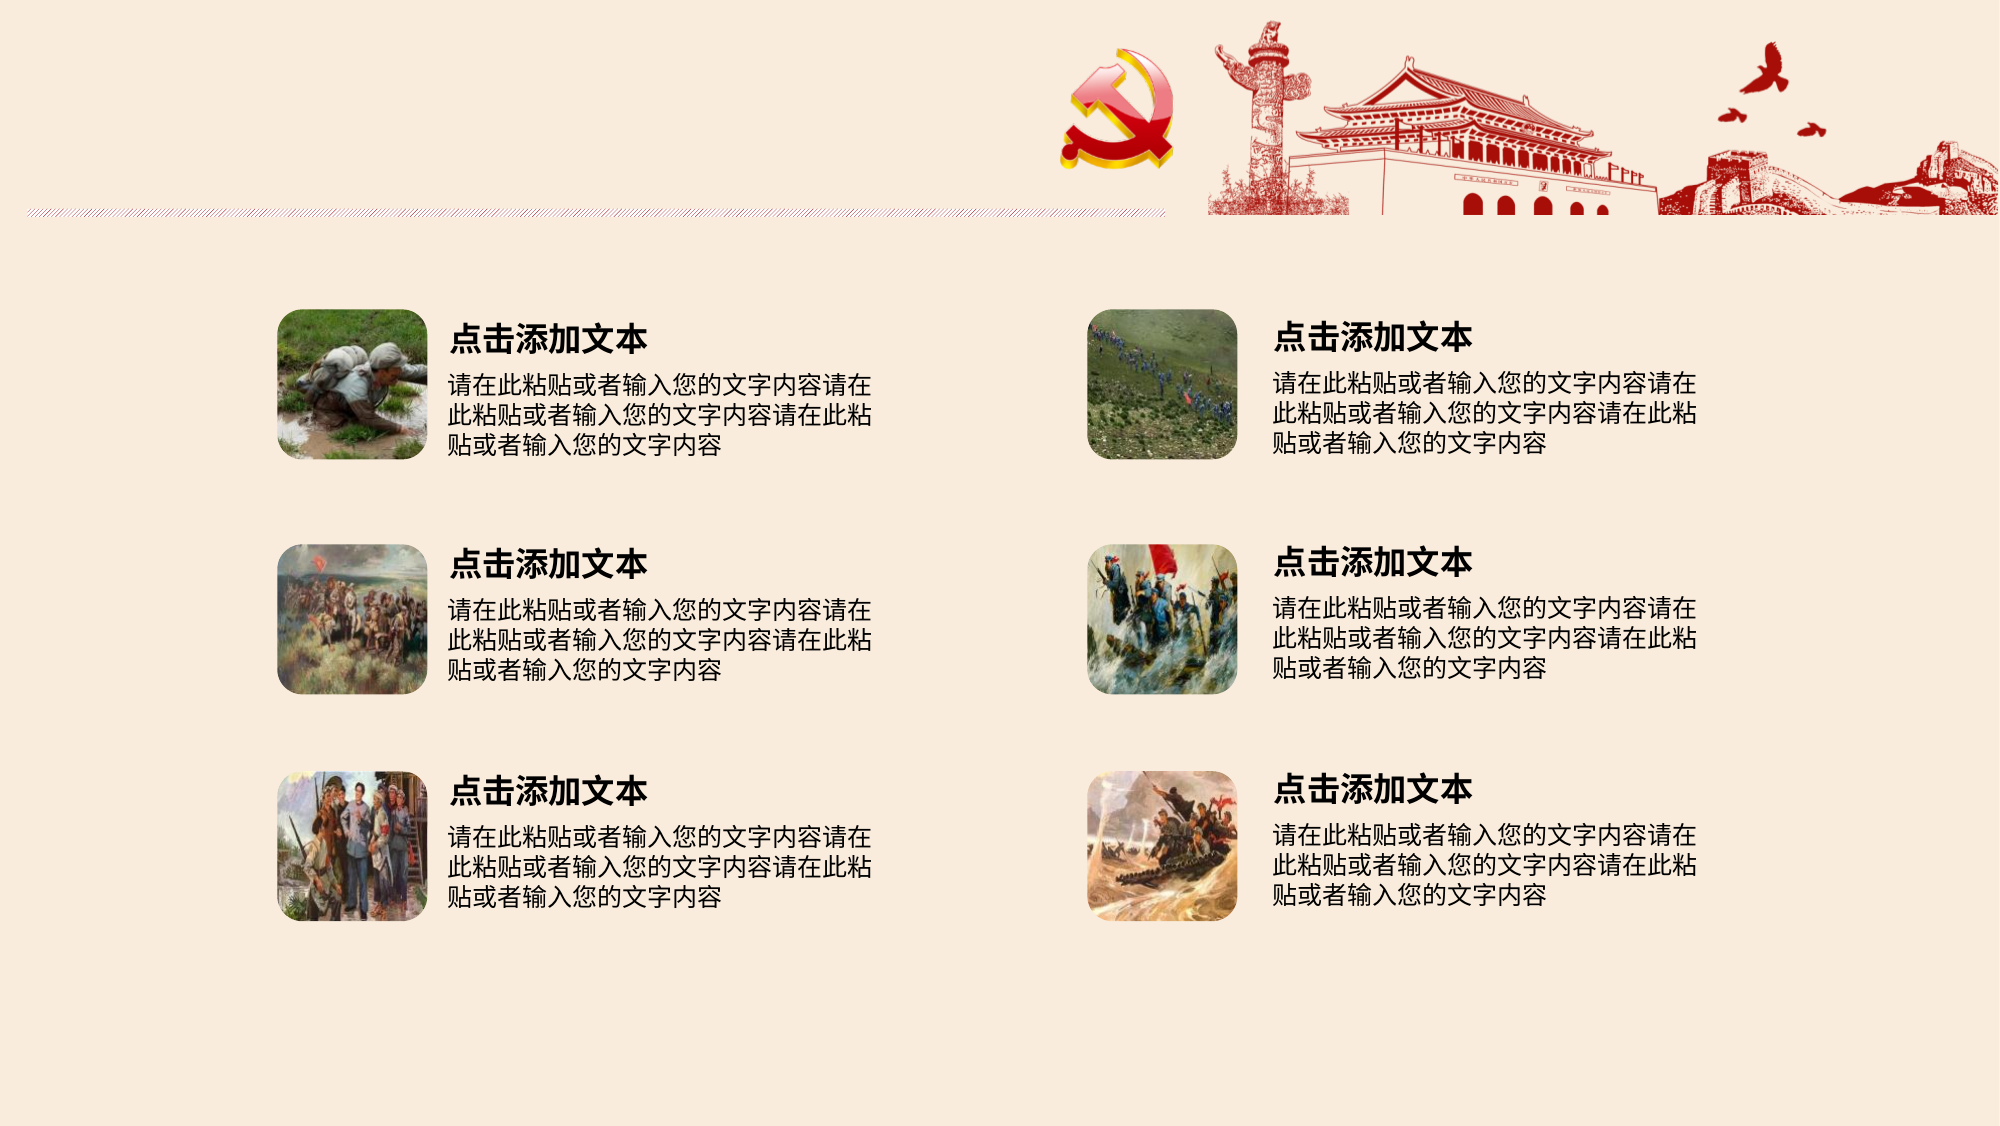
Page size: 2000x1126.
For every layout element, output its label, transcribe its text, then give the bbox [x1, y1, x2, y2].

text_box 请在此粘贴或者输入您的文字内容请在此粘贴或者输入您的文字内容请在此粘贴或者输入您的文字内容 [1257, 360, 1714, 465]
text_box 点击添加文本 [434, 536, 664, 587]
text_box [1085, 542, 1240, 697]
text_box [275, 769, 430, 924]
text_box 点击添加文本 [434, 310, 664, 362]
text_box 请在此粘贴或者输入您的文字内容请在此粘贴或者输入您的文字内容请在此粘贴或者输入您的文字内容 [432, 587, 889, 692]
picture [0, 0, 2000, 1126]
text_box 点击添加文本 [1259, 760, 1489, 812]
text_box 请在此粘贴或者输入您的文字内容请在此粘贴或者输入您的文字内容请在此粘贴或者输入您的文字内容 [432, 814, 889, 919]
text_box 请在此粘贴或者输入您的文字内容请在此粘贴或者输入您的文字内容请在此粘贴或者输入您的文字内容 [1257, 585, 1714, 691]
text_box [1085, 769, 1240, 924]
text_box [275, 542, 430, 697]
text_box 点击添加文本 [1259, 308, 1489, 360]
text_box 点击添加文本 [434, 762, 664, 814]
text_box [1085, 307, 1240, 462]
text_box [275, 307, 430, 462]
text_box 请在此粘贴或者输入您的文字内容请在此粘贴或者输入您的文字内容请在此粘贴或者输入您的文字内容 [1257, 812, 1714, 917]
text_box 点击添加文本 [1259, 534, 1489, 585]
text_box 请在此粘贴或者输入您的文字内容请在此粘贴或者输入您的文字内容请在此粘贴或者输入您的文字内容 [432, 362, 889, 467]
